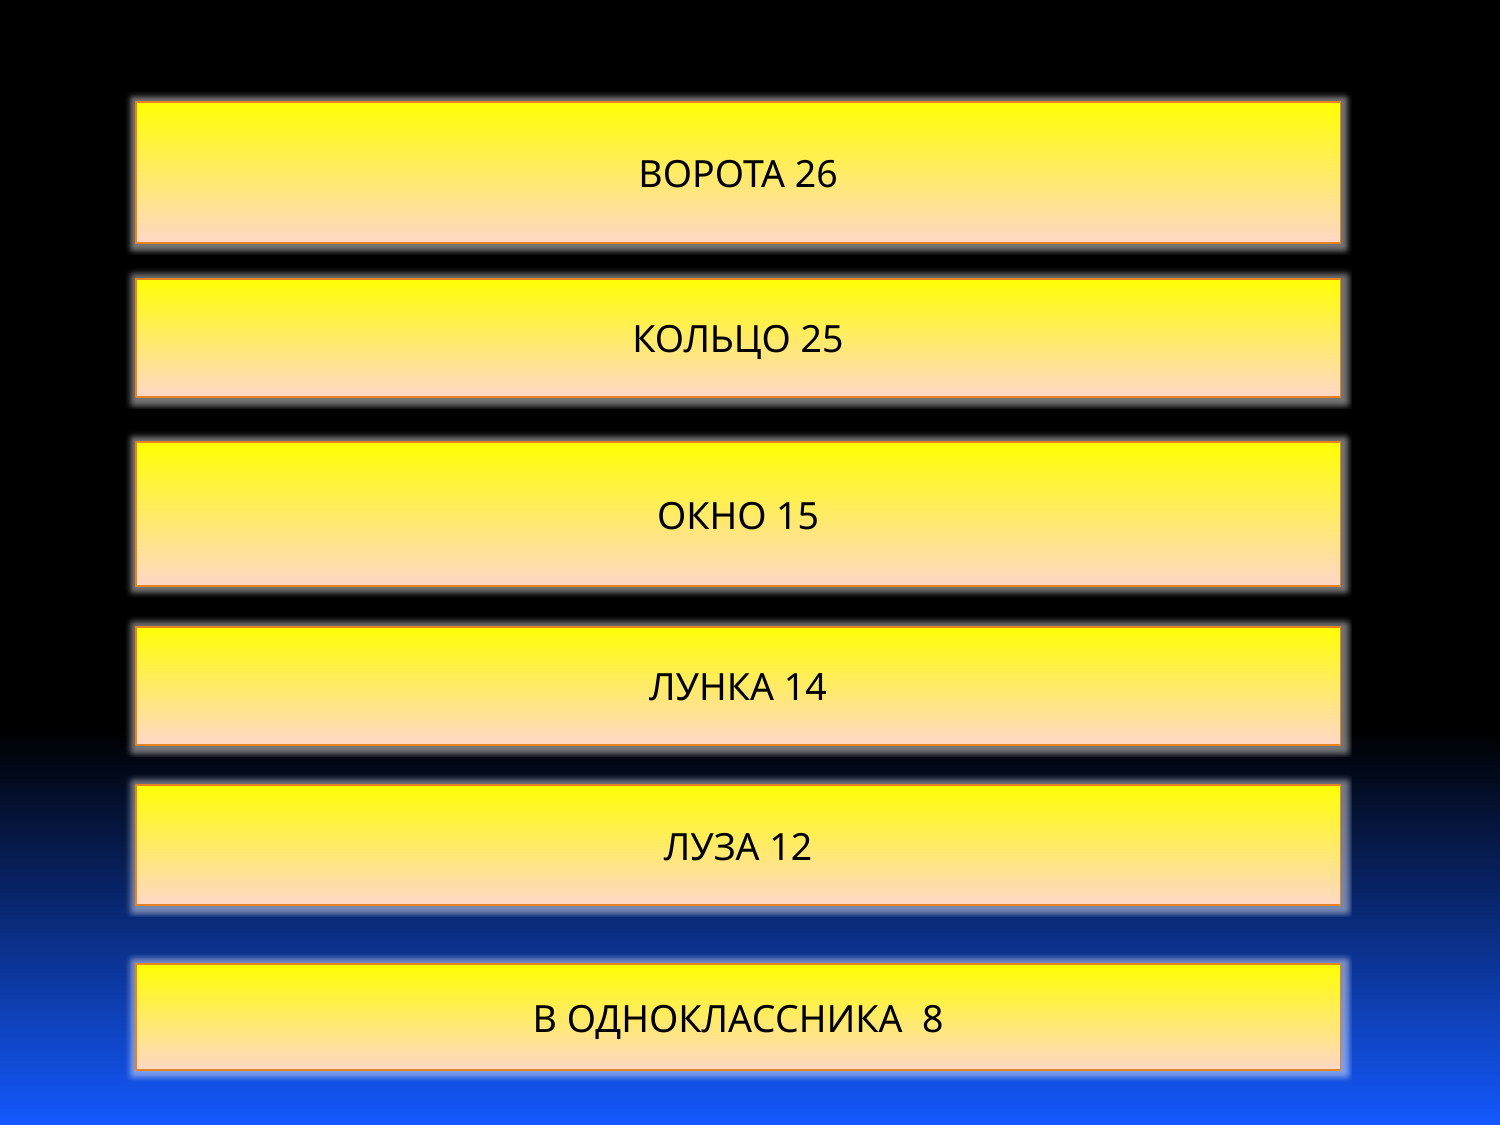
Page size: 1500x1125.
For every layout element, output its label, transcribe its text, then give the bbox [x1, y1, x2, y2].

text_box В ОДНОКЛАССНИКА 8 [135, 963, 1341, 1071]
text_box ЛУЗА 12 [135, 784, 1341, 906]
text_box ЛУНКА 14 [135, 626, 1341, 746]
text_box КОЛЬЦО 25 [135, 278, 1341, 398]
text_box ОКНО 15 [135, 441, 1341, 587]
text_box ВОРОТА 26 [135, 101, 1341, 244]
